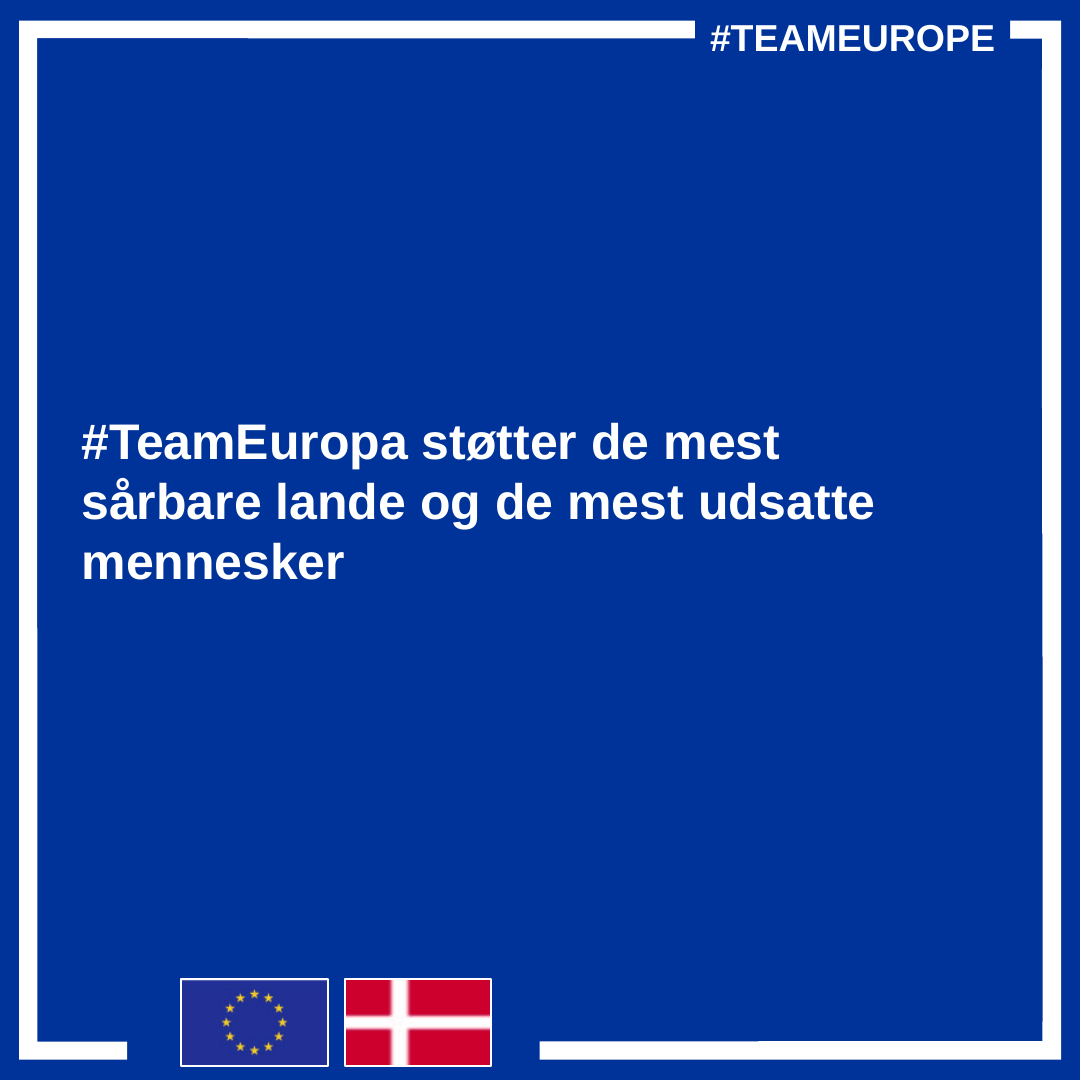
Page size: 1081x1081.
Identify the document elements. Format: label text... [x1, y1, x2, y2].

text_box #TeamEuropa støtter de mest sårbare lande og de mest udsatte mennesker [66, 402, 939, 597]
picture [345, 980, 490, 1065]
picture [182, 980, 327, 1065]
